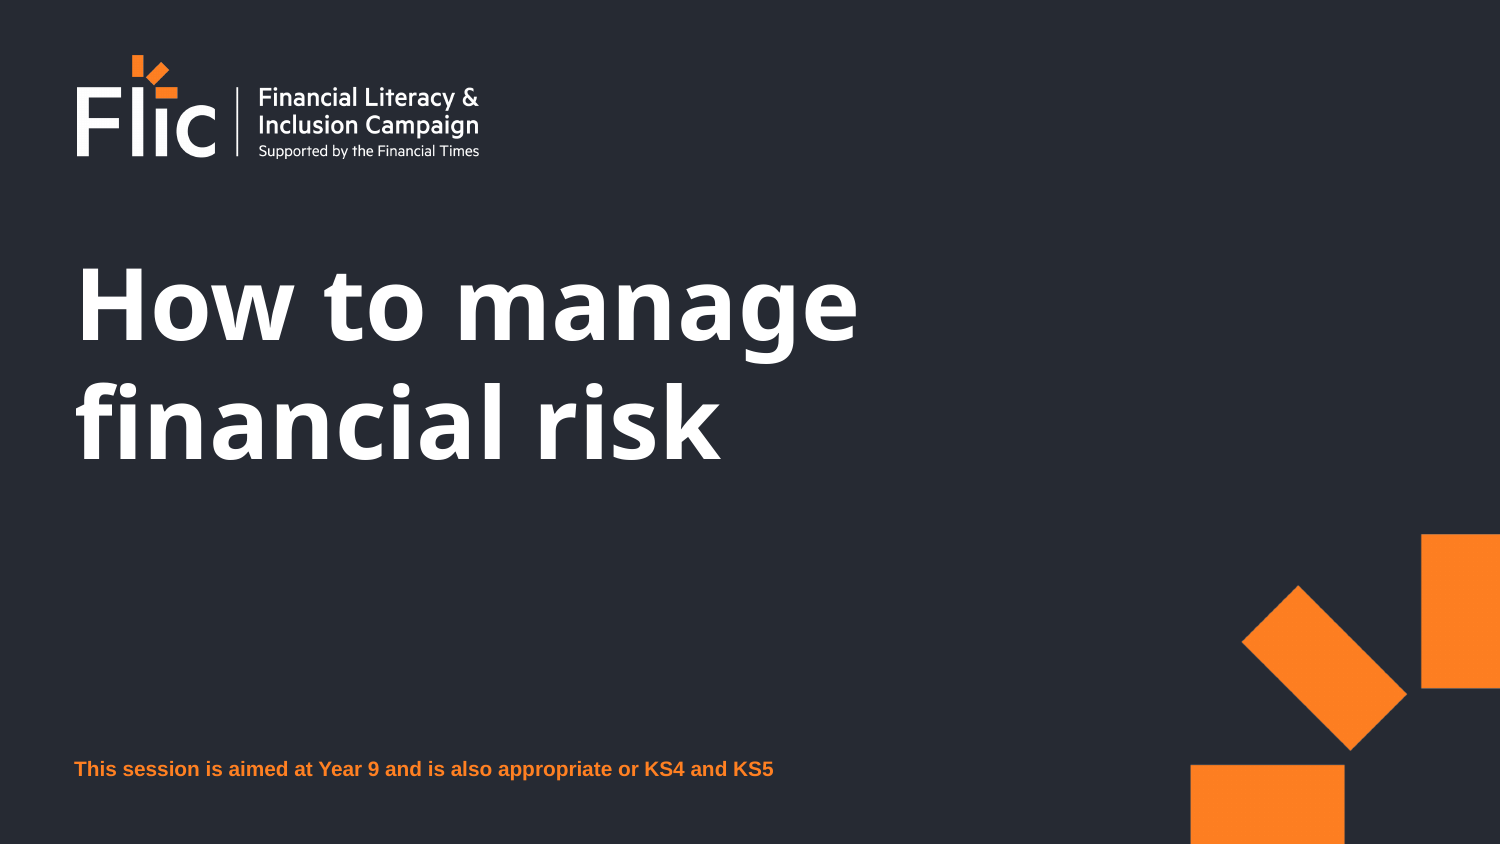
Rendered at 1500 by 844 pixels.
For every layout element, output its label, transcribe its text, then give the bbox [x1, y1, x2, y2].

picture [1191, 535, 1500, 844]
title How to manage financial risk [59, 205, 1374, 515]
picture [77, 55, 479, 159]
text_box This session is aimed at Year 9 and is also appropriate or KS4 and KS5 [59, 743, 1156, 794]
